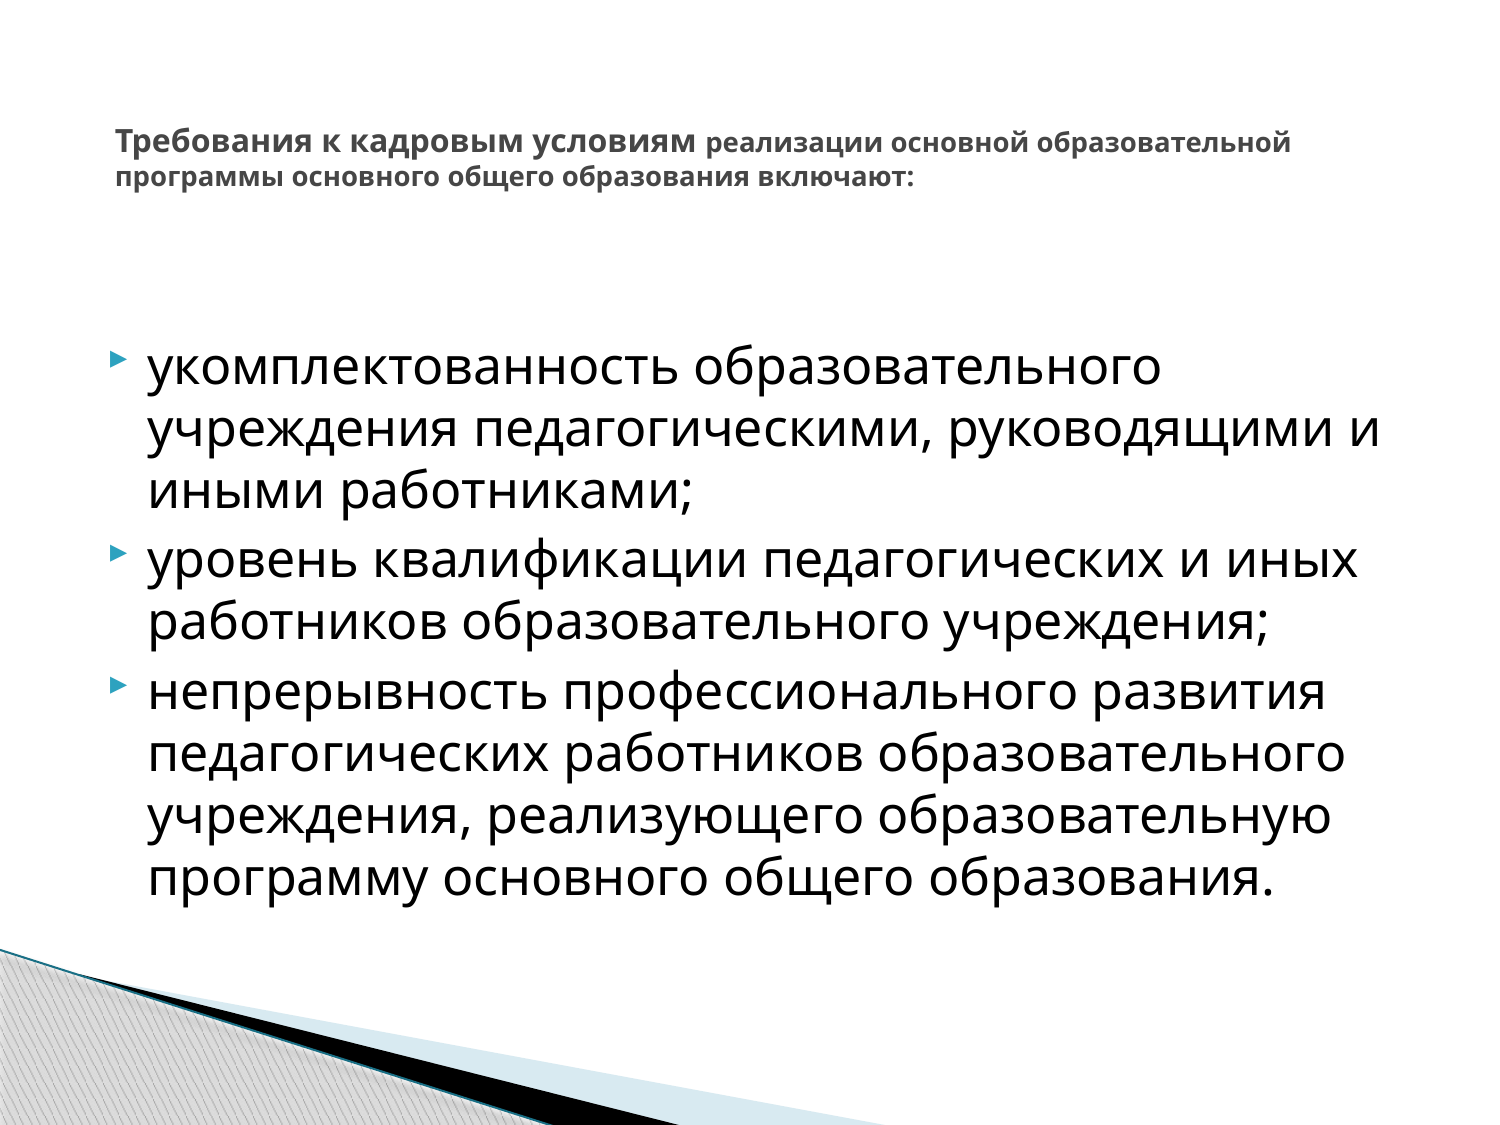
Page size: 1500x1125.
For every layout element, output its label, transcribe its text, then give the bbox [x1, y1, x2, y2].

title Требования к кадровым условиям реализации основной образовательной программы основного общего образования включают: [99, 112, 1425, 233]
list укомплектованность образовательного учреждения педагогическими, руководящими и иными работниками; уровень квалификации педагогических и иных работников образовательного учреждения; непрерывность профессионального развития педагогических работников образовательного учреждения, реализующего образовательную программу основного общего образования. [75, 324, 1425, 1005]
